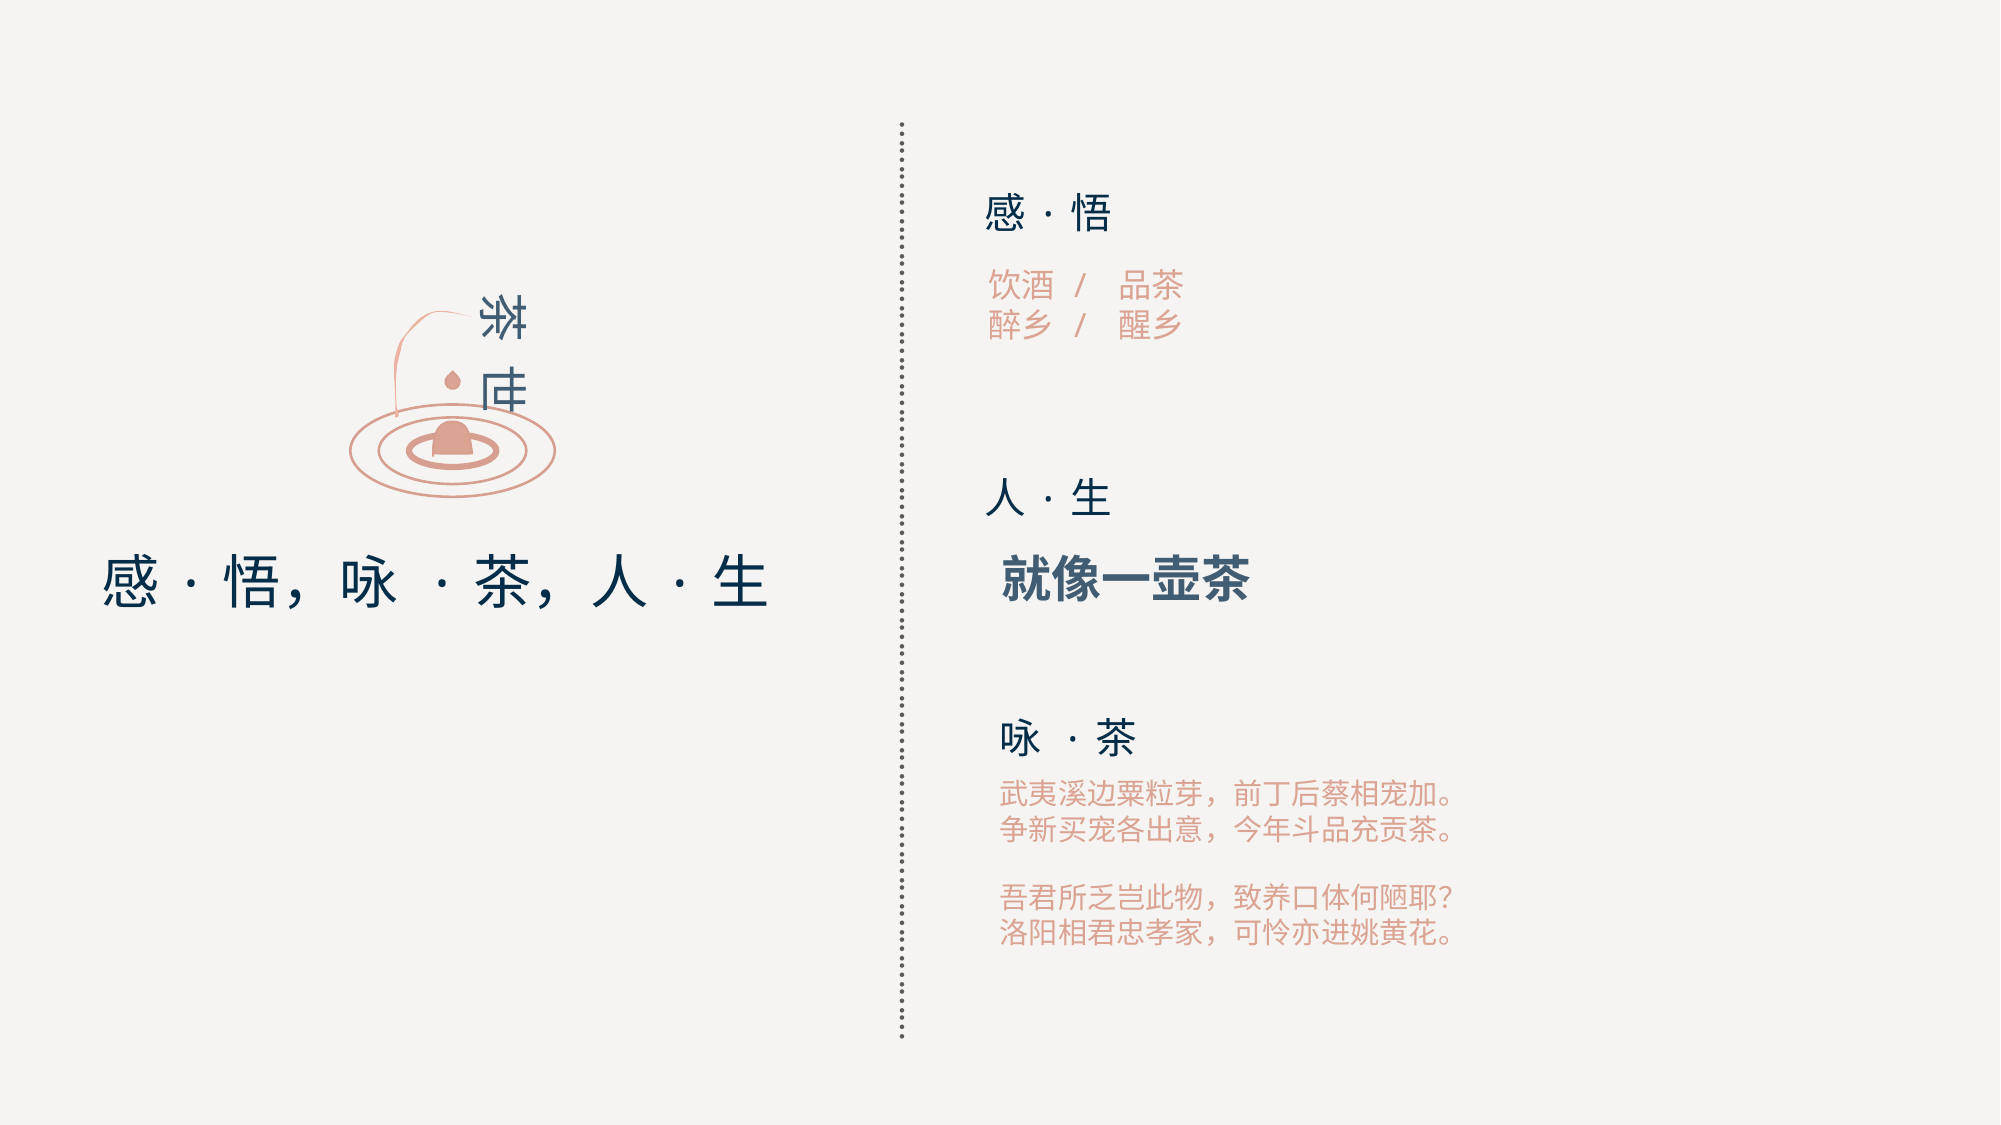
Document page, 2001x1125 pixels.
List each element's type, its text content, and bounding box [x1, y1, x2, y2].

text_box 就像一壶茶 [986, 540, 1267, 615]
text_box 饮酒 / 品茶 醉乡 / 醒乡 [973, 256, 1200, 352]
text_box 感·悟，咏 ·茶，人·生 [86, 538, 785, 623]
text_box 吾君所乏岂此物，致养口体何陋耶？ 洛阳相君忠孝家，可怜亦进姚黄花。 [984, 872, 1669, 957]
text_box ………….………………………………………………………………………………… [869, 106, 946, 1043]
text_box 人·生 [969, 464, 1128, 530]
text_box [350, 311, 555, 497]
text_box 武夷溪边粟粒芽，前丁后蔡相宠加。 争新买宠各出意，今年斗品充贡茶。 [984, 768, 1700, 854]
text_box 感·悟 [969, 178, 1128, 244]
text_box 茶 世 [450, 277, 542, 311]
text_box 咏 ·茶 [984, 704, 1152, 768]
